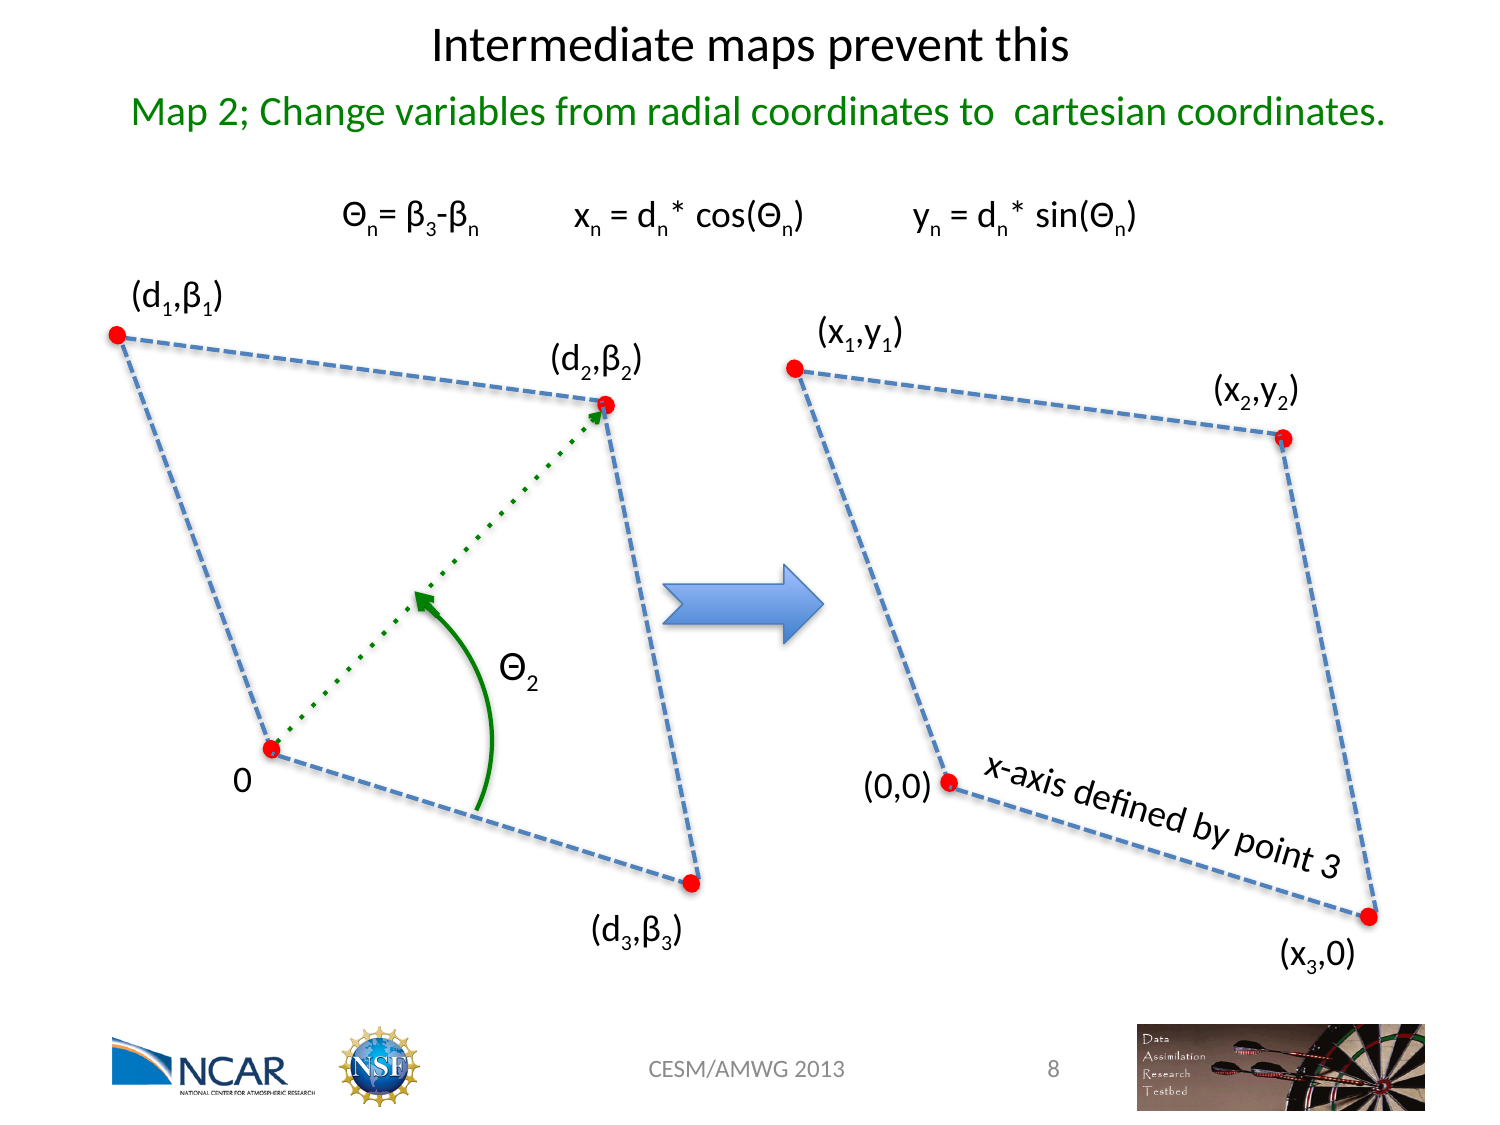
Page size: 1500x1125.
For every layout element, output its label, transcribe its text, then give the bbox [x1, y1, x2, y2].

text_box yn = dn* sin(Θn) [898, 182, 1153, 249]
footer CESM/AMWG 2013 [602, 1037, 892, 1098]
text_box x-axis defined by point 3 [964, 727, 1173, 785]
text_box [125, 337, 603, 402]
text_box Map 2; Change variables from radial coordinates to cartesian coordinates. [115, 76, 1402, 141]
text_box (d1,β1) [115, 262, 239, 329]
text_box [601, 400, 699, 880]
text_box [414, 590, 438, 617]
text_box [803, 371, 1280, 435]
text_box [799, 440, 950, 785]
text_box (0,0) [847, 792, 943, 814]
text_box (x2,y2) [1197, 356, 1315, 423]
text_box Θn= β3-βn [327, 182, 495, 248]
text_box [703, 563, 794, 645]
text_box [276, 410, 603, 743]
picture [1137, 1024, 1425, 1111]
text_box [1372, 918, 1379, 927]
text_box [1279, 434, 1377, 913]
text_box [121, 405, 272, 751]
text_box (d2,β2) [534, 325, 659, 392]
slide_number 8 [1002, 1037, 1075, 1098]
text_box [688, 884, 701, 894]
text_box [785, 358, 805, 379]
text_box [948, 786, 1276, 919]
text_box [107, 325, 127, 346]
text_box (x1,y1) [801, 298, 919, 365]
picture [112, 1037, 315, 1095]
text_box 0 [218, 760, 253, 808]
text_box Intermediate maps prevent this [416, 3, 1085, 76]
text_box (x3,0) [1263, 923, 1372, 986]
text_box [271, 753, 599, 885]
text_box xn = dn* cos(Θn) [559, 182, 820, 249]
text_box (d3,β3) [575, 896, 699, 963]
text_box [954, 774, 959, 784]
picture [337, 1024, 421, 1108]
